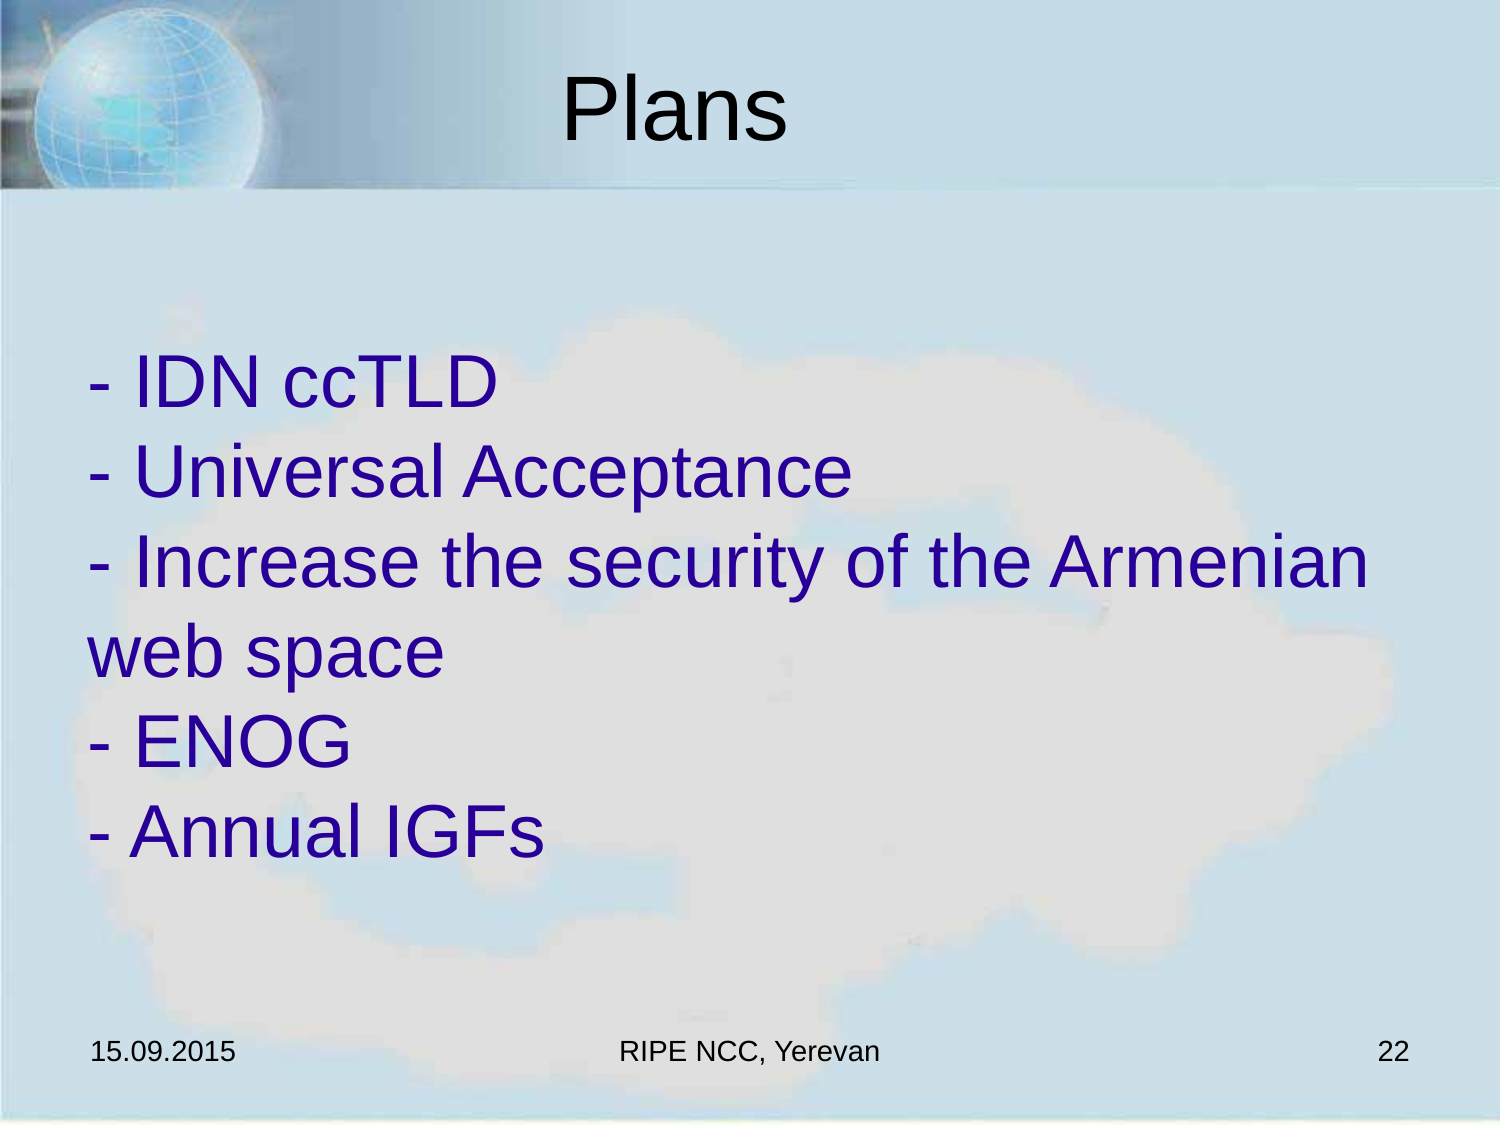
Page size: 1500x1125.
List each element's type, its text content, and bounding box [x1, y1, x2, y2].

footer RIPE NCC, Yerevan [512, 1024, 988, 1103]
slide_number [74, 1024, 426, 1103]
text_box - IDN ccTLD - Universal Acceptance - Increase the security of the Armenian web space - ENOG - Annual IGFs [87, 237, 1438, 963]
title Plans [424, 44, 926, 163]
picture [0, 0, 1500, 1125]
slide_number 22 [1074, 1024, 1426, 1103]
